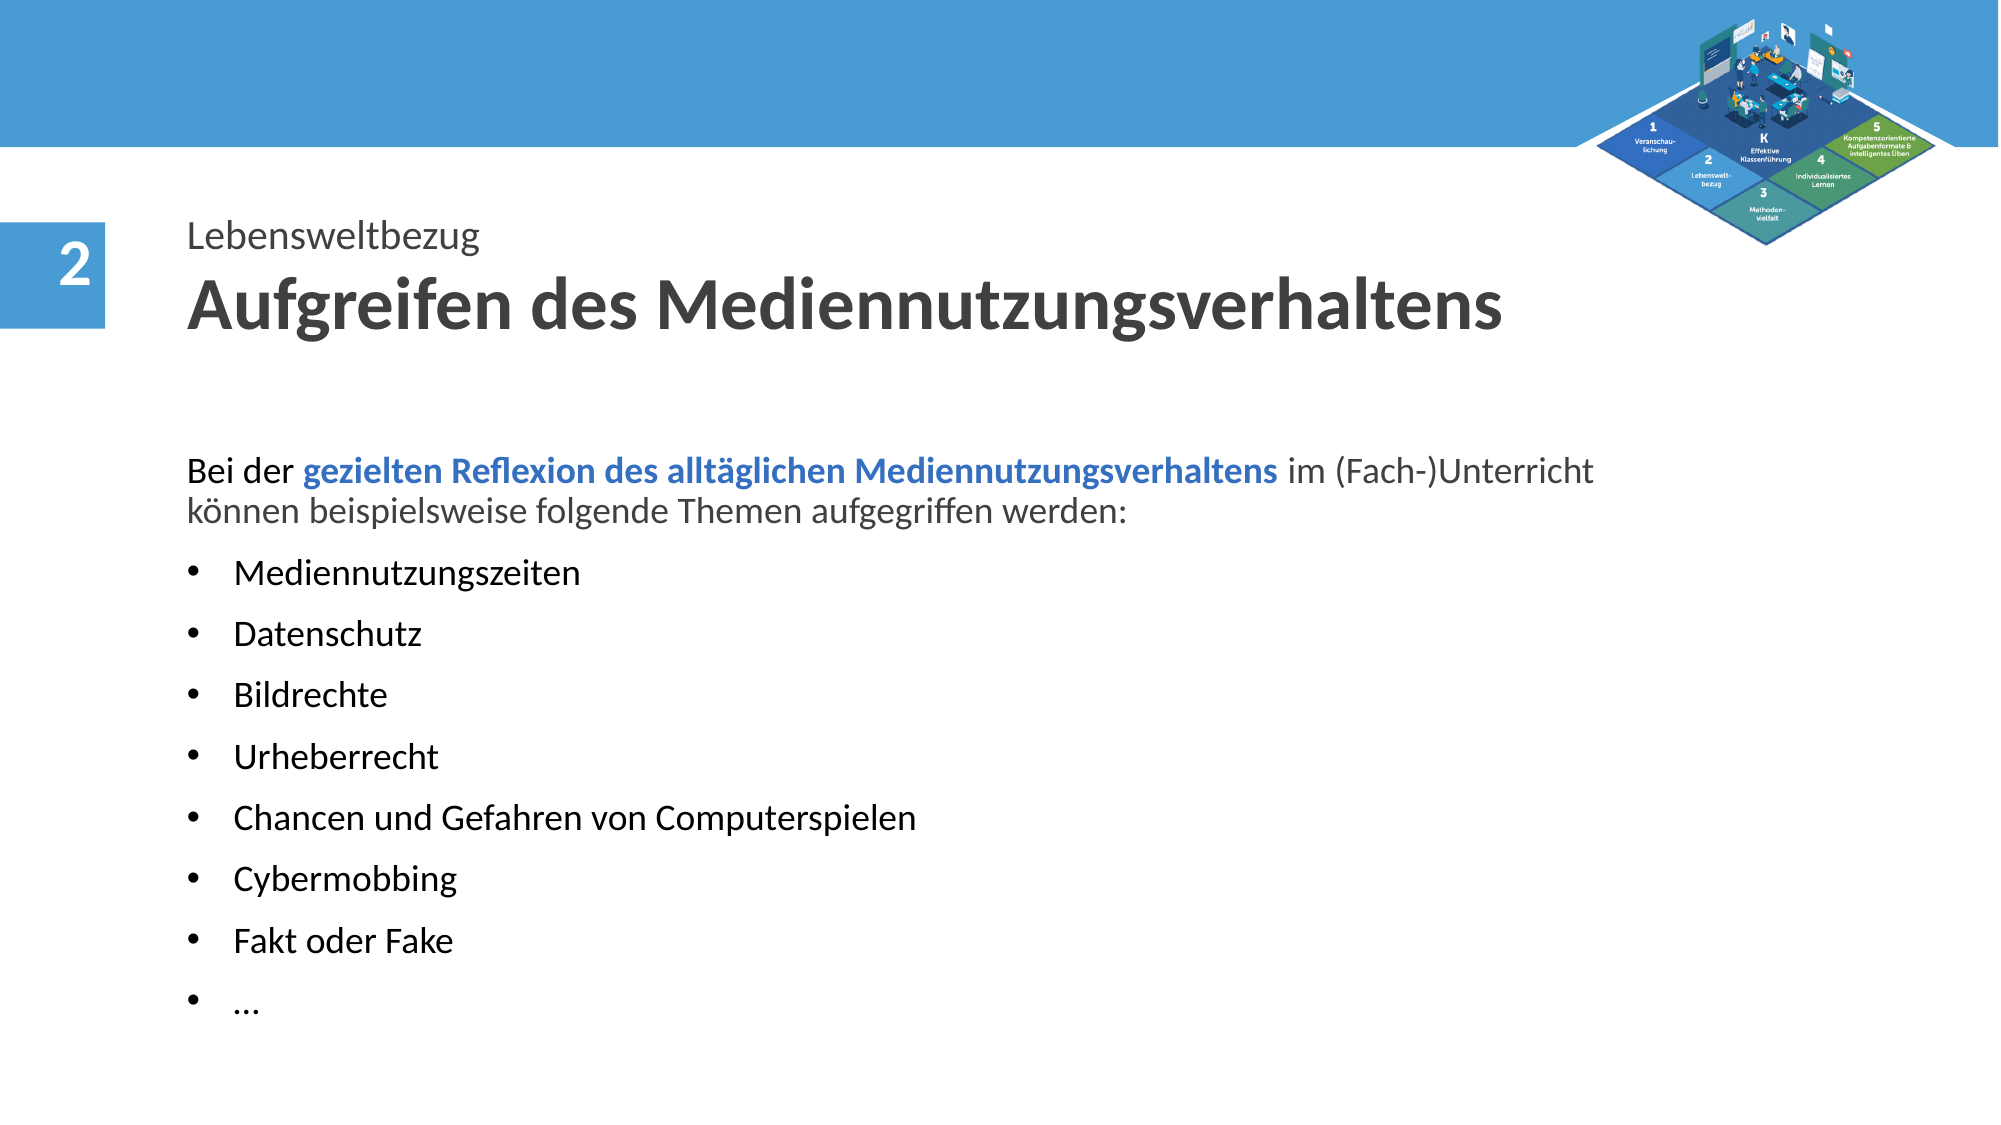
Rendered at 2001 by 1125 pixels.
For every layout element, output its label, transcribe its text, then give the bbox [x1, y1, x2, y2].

picture [1589, 12, 1942, 249]
list Bei der gezielten Reflexion des alltäglichen Mediennutzungsverhaltens im (Fach-)Unterricht können beispielsweise folgende Themen aufgegriffen werden: Mediennutzungszeiten Datenschutz Bildrechte Urheberrecht Chancen und Gefahren von Computerspielen Cybermobbing Fakt oder Fake … [171, 443, 1663, 1036]
list Aufgreifen des Mediennutzungsverhaltens [172, 259, 1664, 354]
list Lebensweltbezug [171, 183, 1663, 267]
